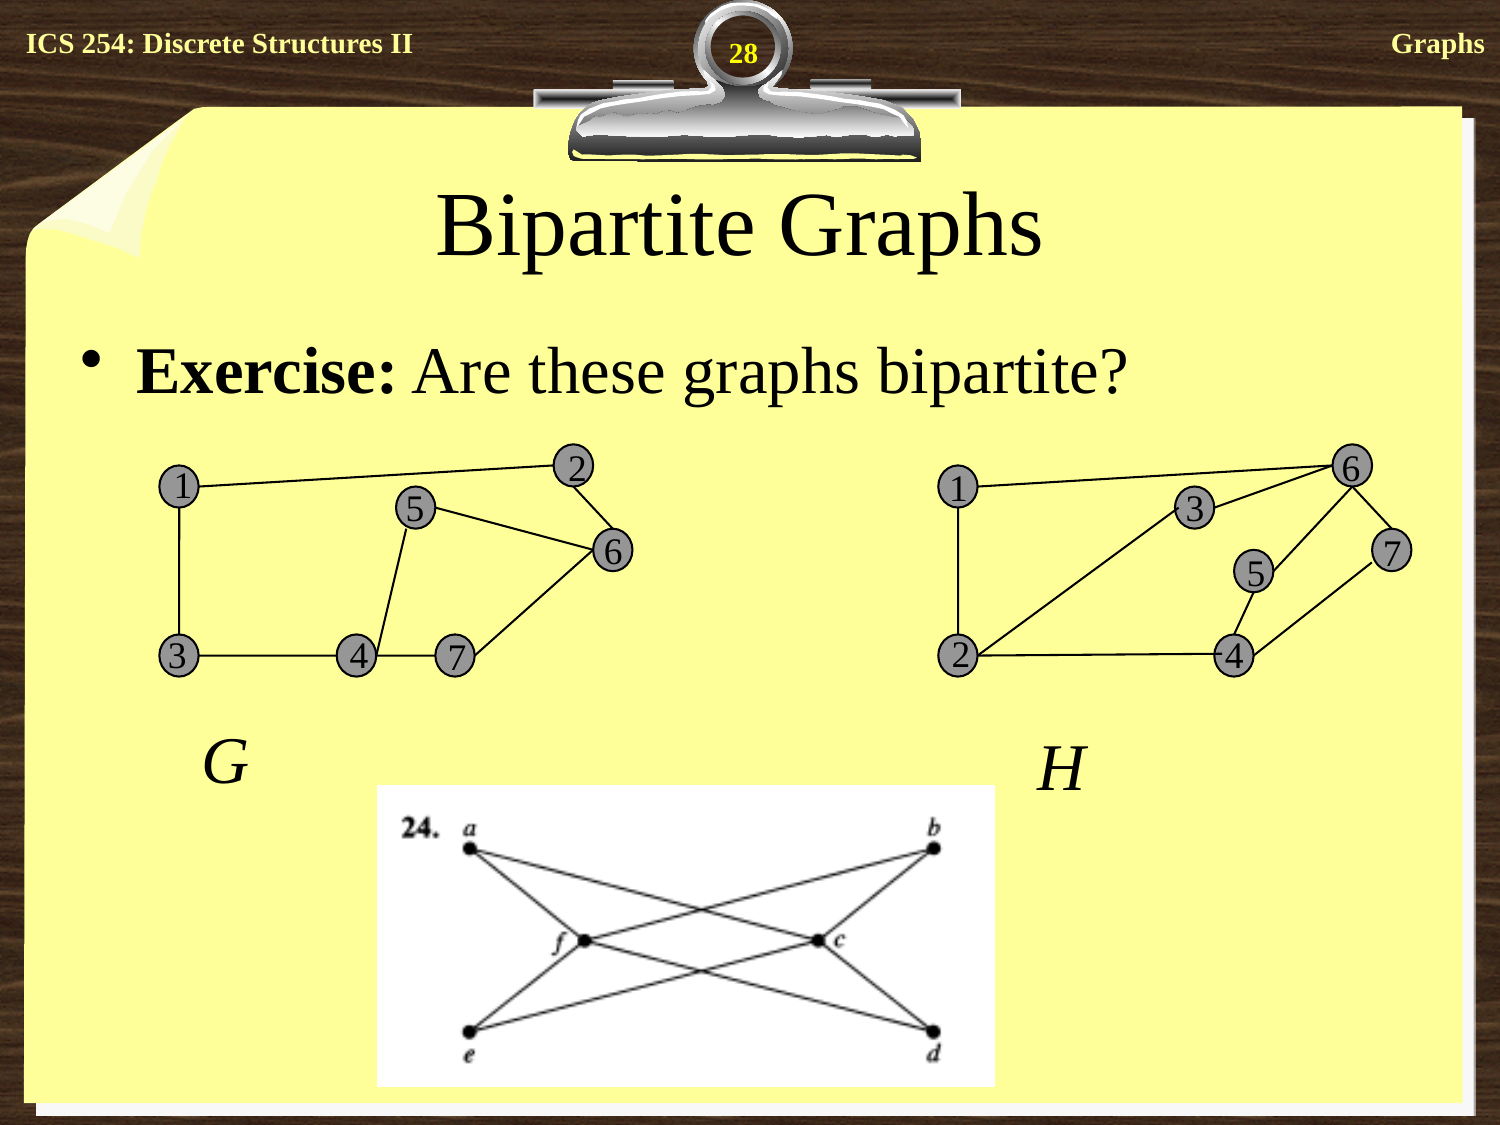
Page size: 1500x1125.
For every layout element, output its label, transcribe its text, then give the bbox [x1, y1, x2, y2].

text_box 6 [578, 510, 647, 575]
text_box 3 [1160, 467, 1229, 531]
text_box 5 [1221, 531, 1290, 596]
picture [376, 784, 995, 1087]
text_box 4 [1200, 614, 1268, 678]
text_box 3 [142, 614, 211, 678]
list Exercise: Are these graphs bipartite? [64, 318, 1405, 975]
text_box 1 [924, 446, 993, 511]
text_box 4 [324, 614, 393, 678]
text_box H [1022, 716, 1101, 812]
text_box G [186, 709, 265, 805]
picture [0, 0, 1500, 1125]
text_box 6 [1316, 426, 1385, 491]
text_box 2 [926, 613, 995, 677]
text_box 1 [148, 444, 217, 508]
slide_number 28 [394, 18, 774, 84]
text_box 2 [543, 426, 612, 491]
text_box 7 [1357, 512, 1426, 576]
title Bipartite Graphs [77, 125, 1403, 313]
text_box 7 [422, 616, 491, 680]
text_box 5 [380, 467, 449, 531]
picture [673, 84, 708, 89]
